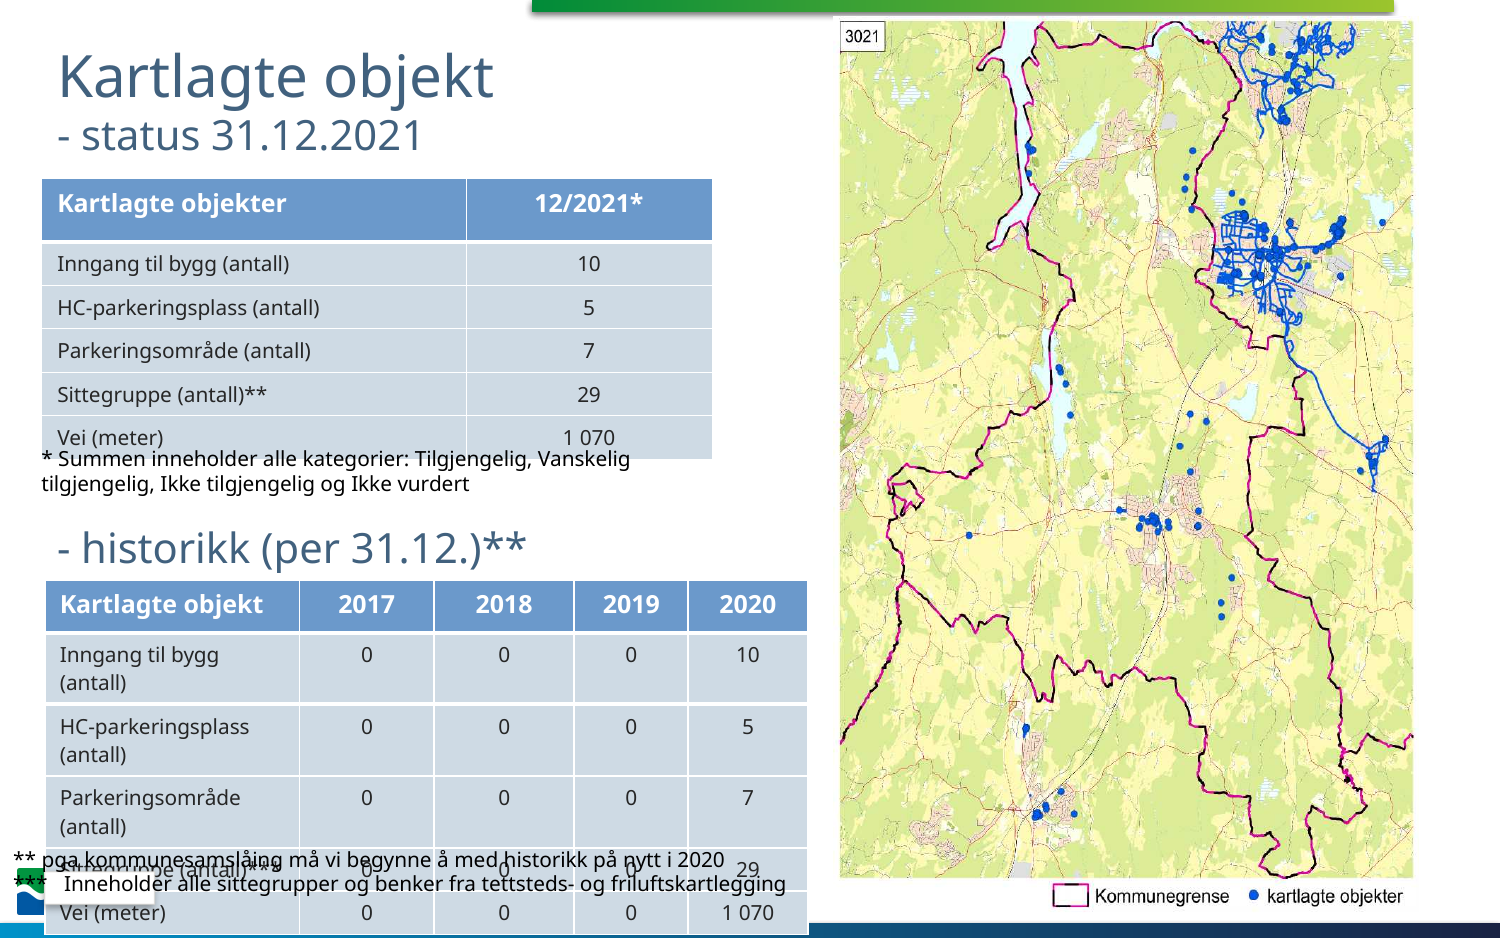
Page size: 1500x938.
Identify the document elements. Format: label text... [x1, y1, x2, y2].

table_cell Parkeringsområde (antall) [46, 777, 299, 838]
text_box Kartlagte objekt - status 31.12.2021 [42, 24, 828, 167]
table_cell 0 [300, 777, 433, 838]
picture [833, 16, 1419, 913]
table_cell Inngang til bygg (antall) [42, 244, 466, 285]
table_cell 7 [467, 329, 712, 372]
table_header 2017 [300, 581, 433, 631]
table_cell 29 [802, 849, 807, 890]
table_cell 1 070 [689, 892, 807, 934]
table_cell HC-parkeringsplass (antall) [42, 286, 466, 328]
table_cell Sittegruppe (antall)** [42, 373, 466, 415]
table_cell 5 [689, 706, 807, 775]
table_cell 7 [689, 777, 807, 847]
text_box * Summen inneholder alle kategorier: Tilgjengelig, Vanskelig tilgjengelig, Ikke tilgjengelig og Ikke vurdert [26, 438, 711, 504]
table_header Kartlagte objekter [42, 179, 466, 240]
table_cell 10 [689, 635, 807, 702]
table_cell 0 [435, 777, 573, 838]
table_cell 0 [435, 904, 573, 934]
table_cell 5 [467, 286, 712, 328]
table_header Kartlagte objekt [46, 581, 299, 631]
table_cell 0 [300, 904, 433, 934]
table_cell Inngang til bygg (antall) [46, 635, 299, 702]
table_cell Parkeringsområde (antall) [42, 329, 466, 372]
table_cell Vei (meter) [42, 416, 466, 438]
table_header 2019 [575, 581, 687, 631]
text_box - historikk (per 31.12.)** [42, 496, 828, 580]
table_cell 0 [435, 706, 573, 775]
table_cell Vei (meter) [46, 904, 299, 934]
table_cell 0 [575, 635, 687, 702]
table_header 2020 [689, 581, 807, 631]
table_cell 10 [467, 244, 712, 285]
table_cell 29 [467, 373, 712, 415]
table_cell HC-parkeringsplass (antall) [46, 706, 299, 775]
table_header 2018 [435, 581, 573, 631]
table_cell 1 070 [467, 416, 712, 459]
table_cell 0 [435, 635, 573, 702]
text_box ** pga kommunesamslåing må vi begynne å med historikk på nytt i 2020 *** Inneholder alle sittegrupper og benker fra tettsteds- og friluftskartlegging [0, 838, 802, 904]
table_cell 0 [300, 706, 433, 775]
table_cell 0 [575, 706, 687, 775]
table_header 12/2021* [467, 179, 712, 240]
table_cell 0 [575, 777, 687, 838]
table_cell 0 [300, 635, 433, 702]
table_cell 0 [575, 904, 687, 934]
